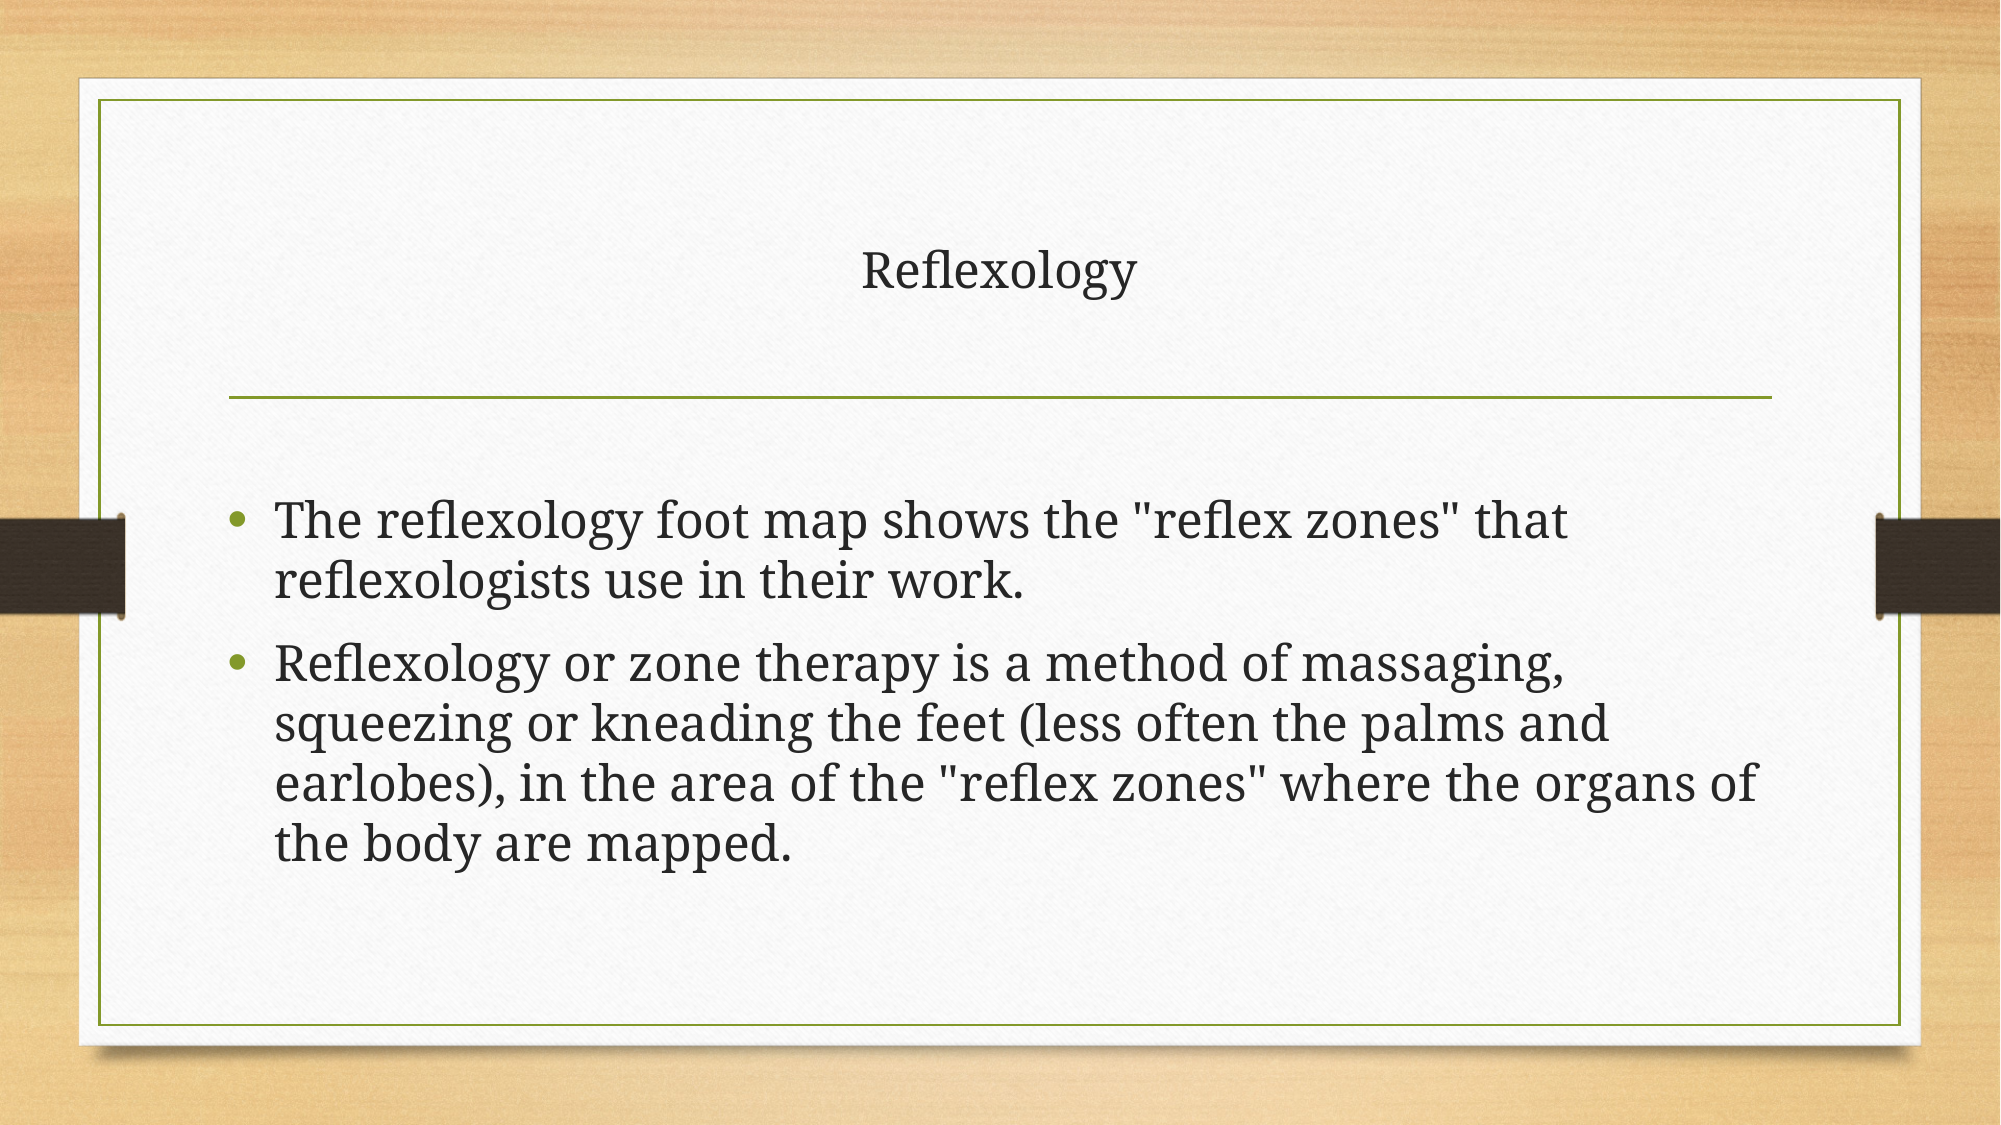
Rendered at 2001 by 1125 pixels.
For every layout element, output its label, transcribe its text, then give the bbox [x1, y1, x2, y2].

title Reflexology [212, 161, 1788, 375]
picture [0, 0, 2001, 1125]
list The reflexology foot map shows the "reflex zones" that reflexologists use in their work. Reflexology or zone therapy is a method of massaging, squeezing or kneading the feet (less often the palms and earlobes), in the area of ​​the "reflex zones" where the organs of the body are mapped. [212, 398, 1788, 980]
